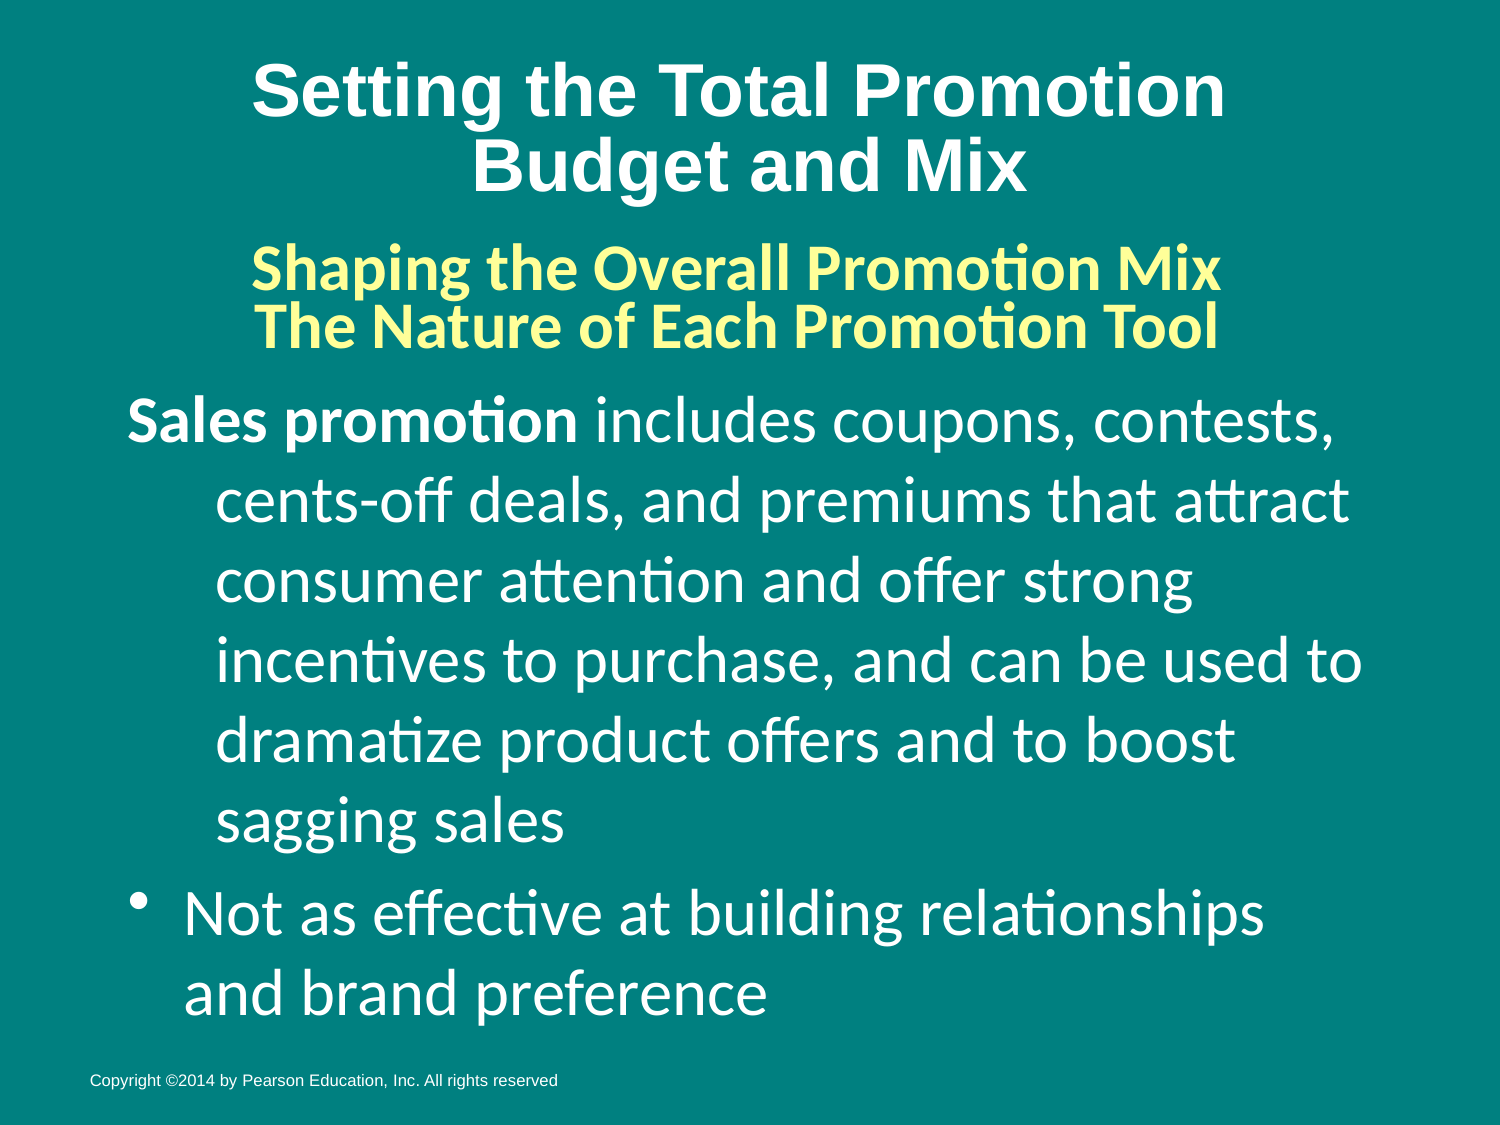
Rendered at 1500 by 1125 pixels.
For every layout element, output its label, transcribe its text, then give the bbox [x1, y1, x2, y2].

title Setting the Total Promotion Budget and Mix [112, 37, 1388, 226]
list Sales promotion includes coupons, contests, cents-off deals, and premiums that attract consumer attention and offer strong incentives to purchase, and can be used to dramatize product offers and to boost sagging sales Not as effective at building relationships and brand preference [112, 324, 1388, 1001]
text_box Copyright ©2014 by Pearson Education, Inc. All rights reserved [74, 1062, 825, 1098]
list Shaping the Overall Promotion Mix The Nature of Each Promotion Tool [149, 237, 1326, 301]
